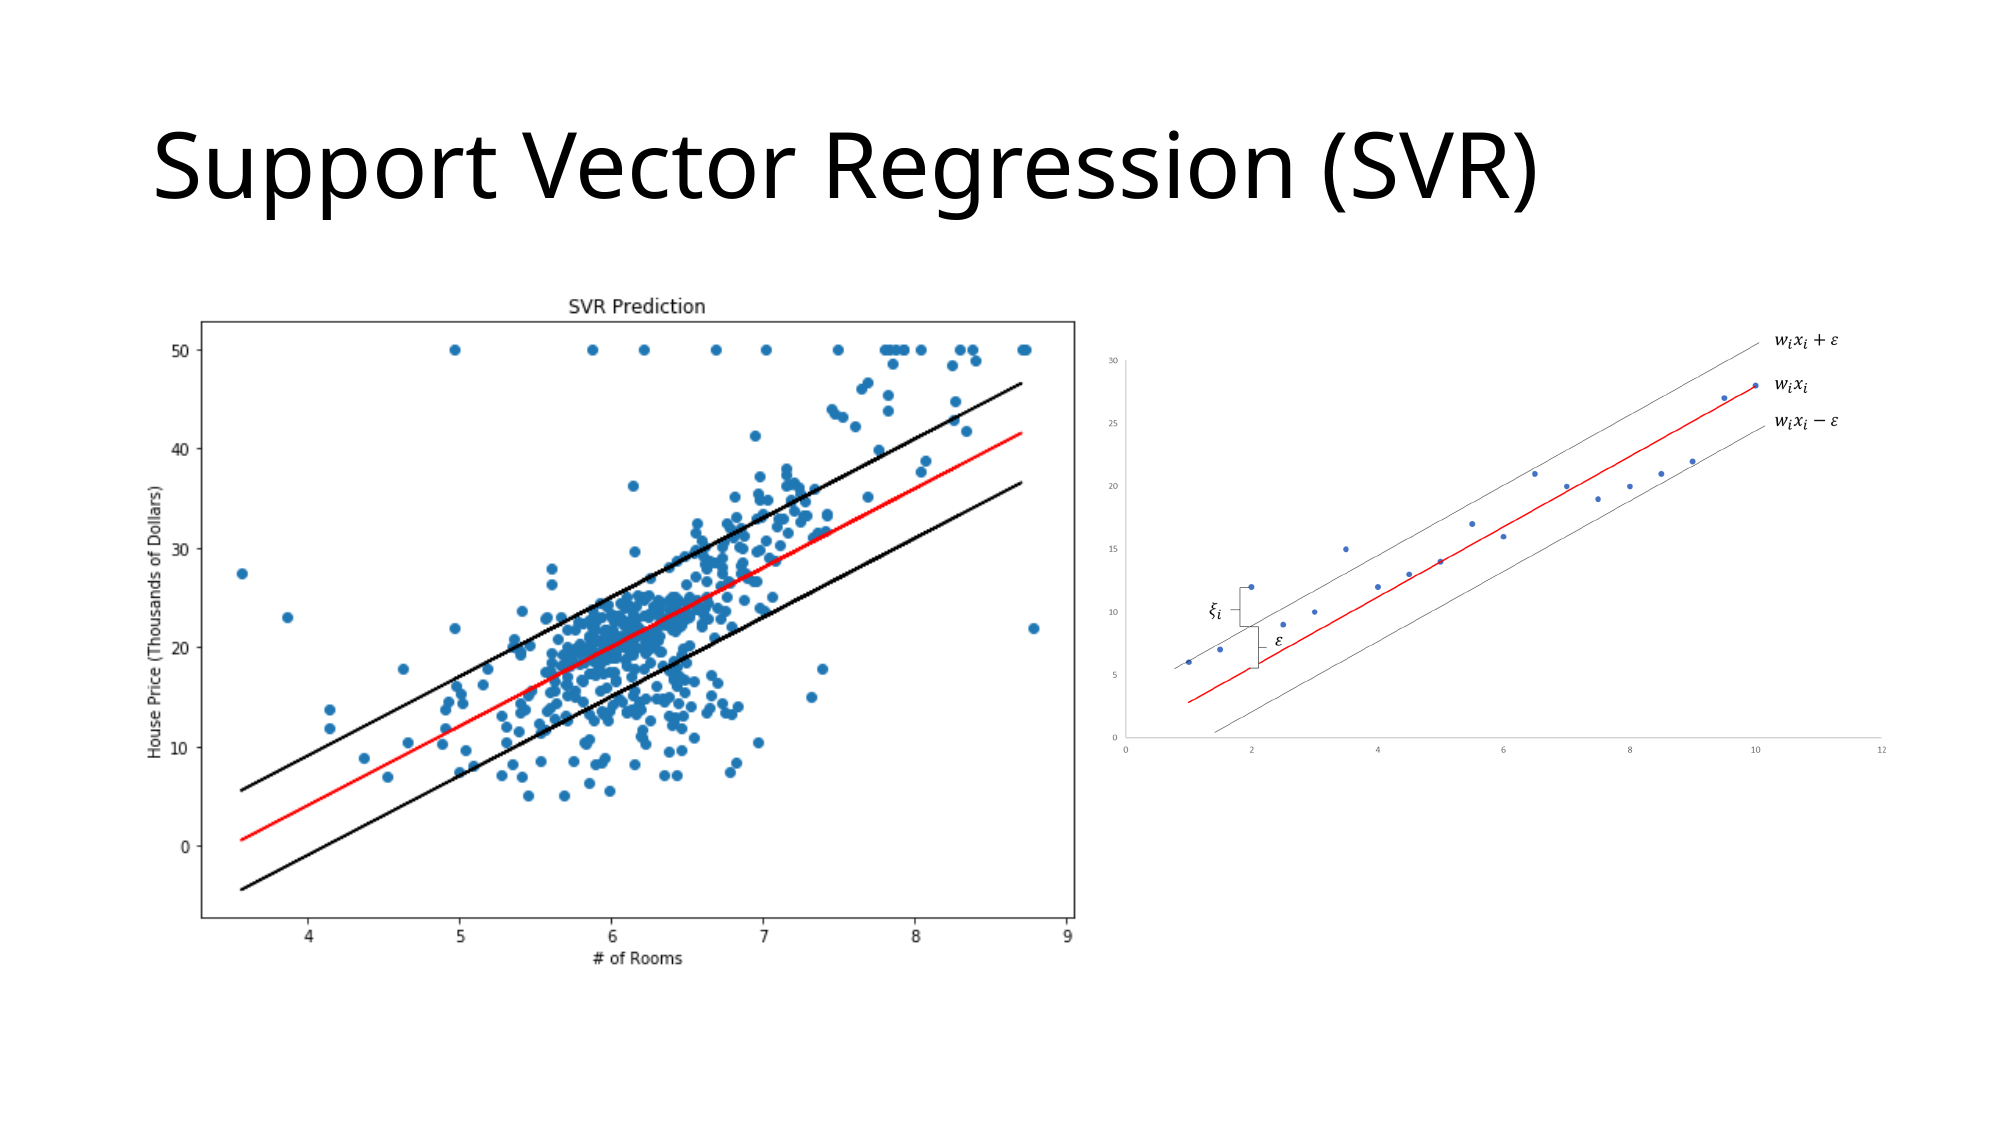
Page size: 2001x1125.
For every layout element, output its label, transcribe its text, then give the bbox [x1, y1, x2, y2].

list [137, 287, 1085, 977]
picture [1096, 324, 1901, 771]
title Support Vector Regression (SVR) [137, 59, 1863, 278]
